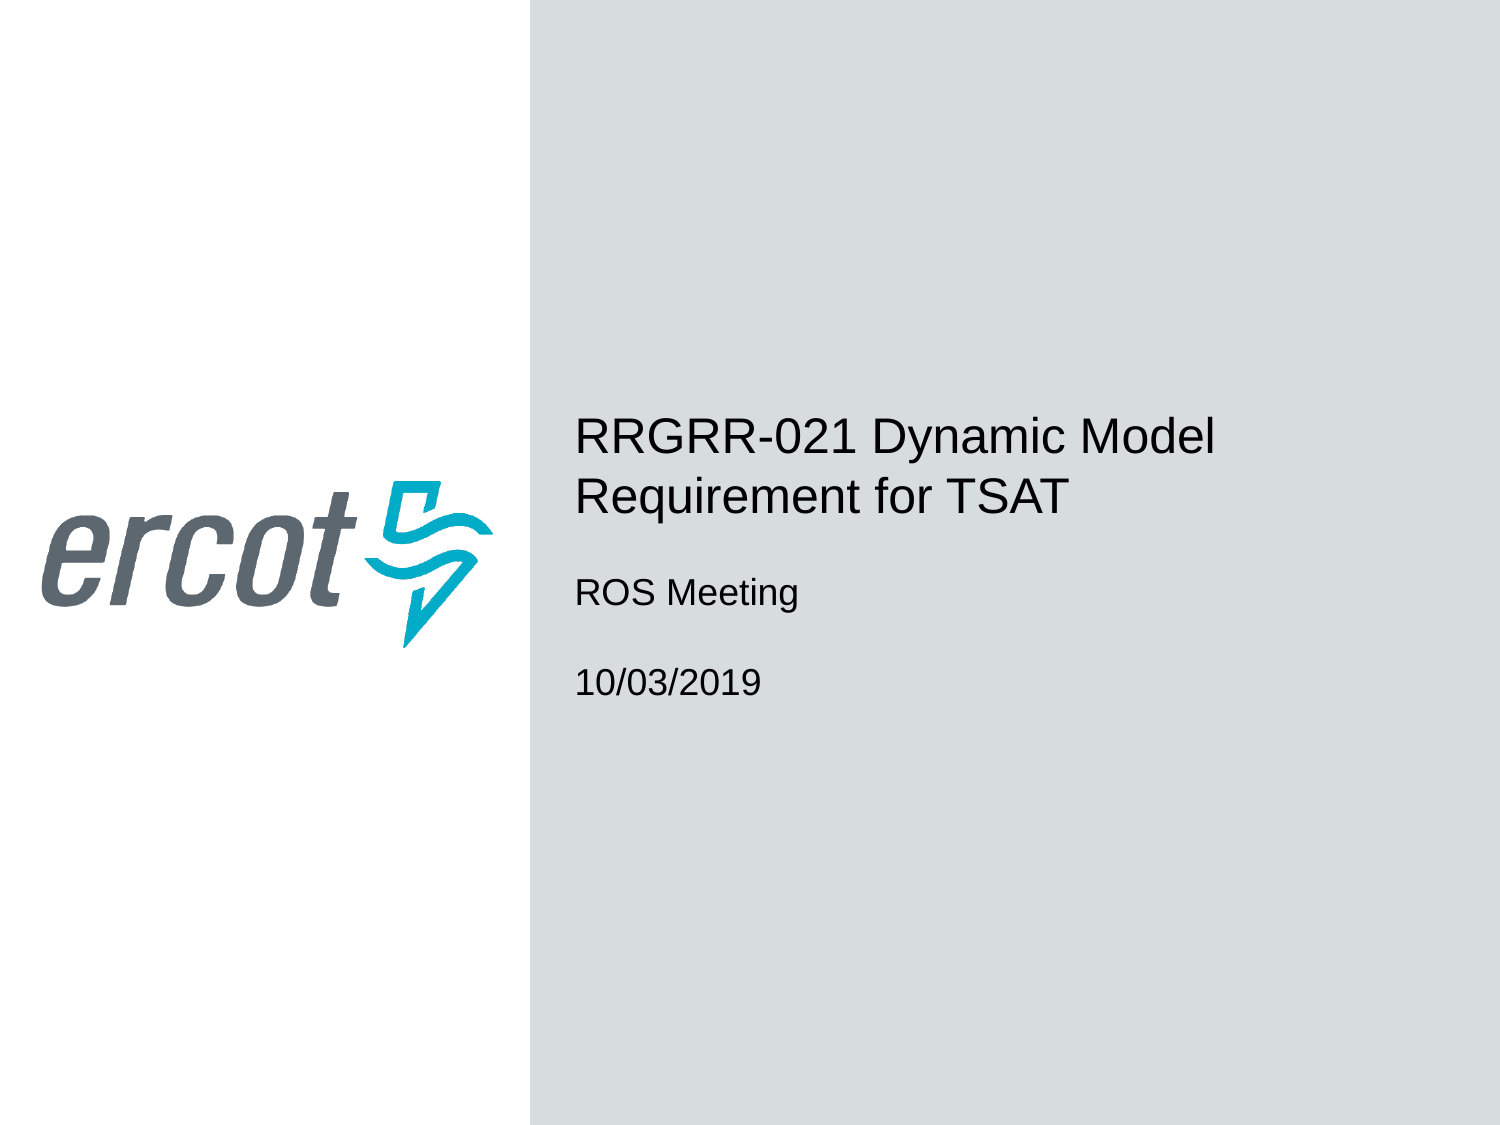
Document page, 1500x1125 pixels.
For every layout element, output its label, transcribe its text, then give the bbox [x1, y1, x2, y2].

picture [32, 471, 501, 654]
text_box RRGRR-021 Dynamic Model Requirement for TSAT ROS Meeting 10/03/2019 [559, 395, 1486, 711]
